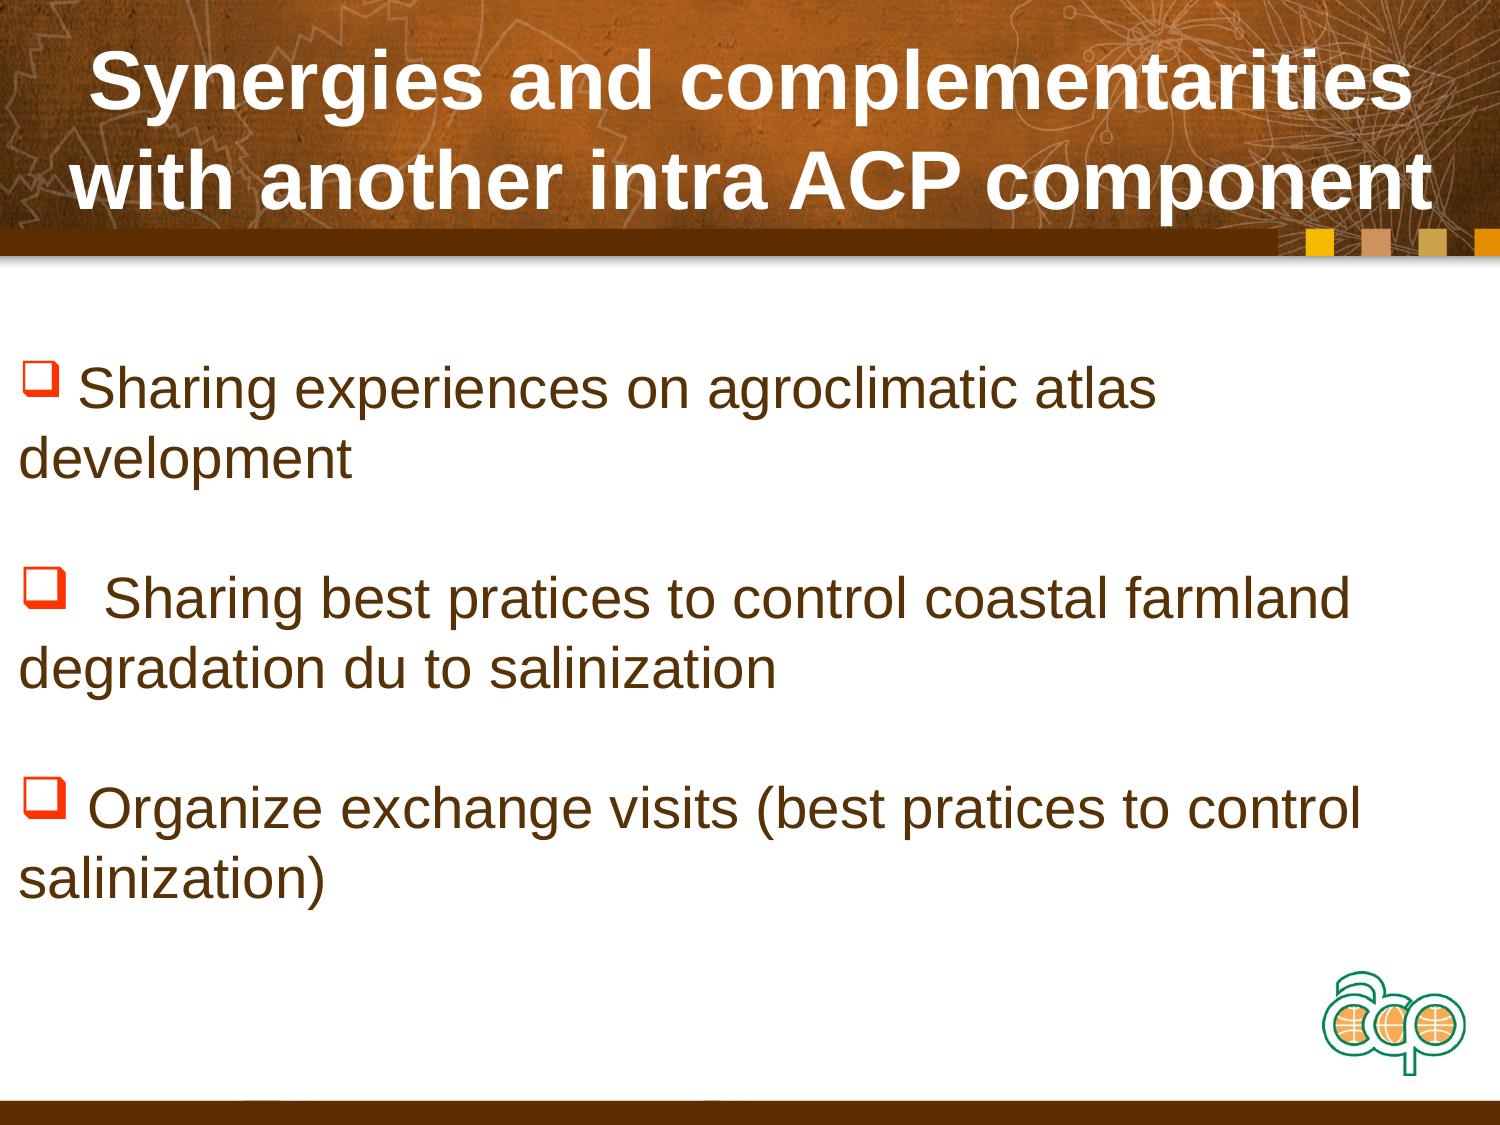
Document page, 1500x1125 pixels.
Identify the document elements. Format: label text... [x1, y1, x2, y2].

picture [0, 0, 1500, 1125]
text_box Synergies and complementarities with another intra ACP component [3, 19, 1500, 244]
text_box Sharing experiences on agroclimatic atlas development Sharing best pratices to control coastal farmland degradation du to salinization Organize exchange visits (best pratices to control salinization) [3, 343, 1500, 1038]
